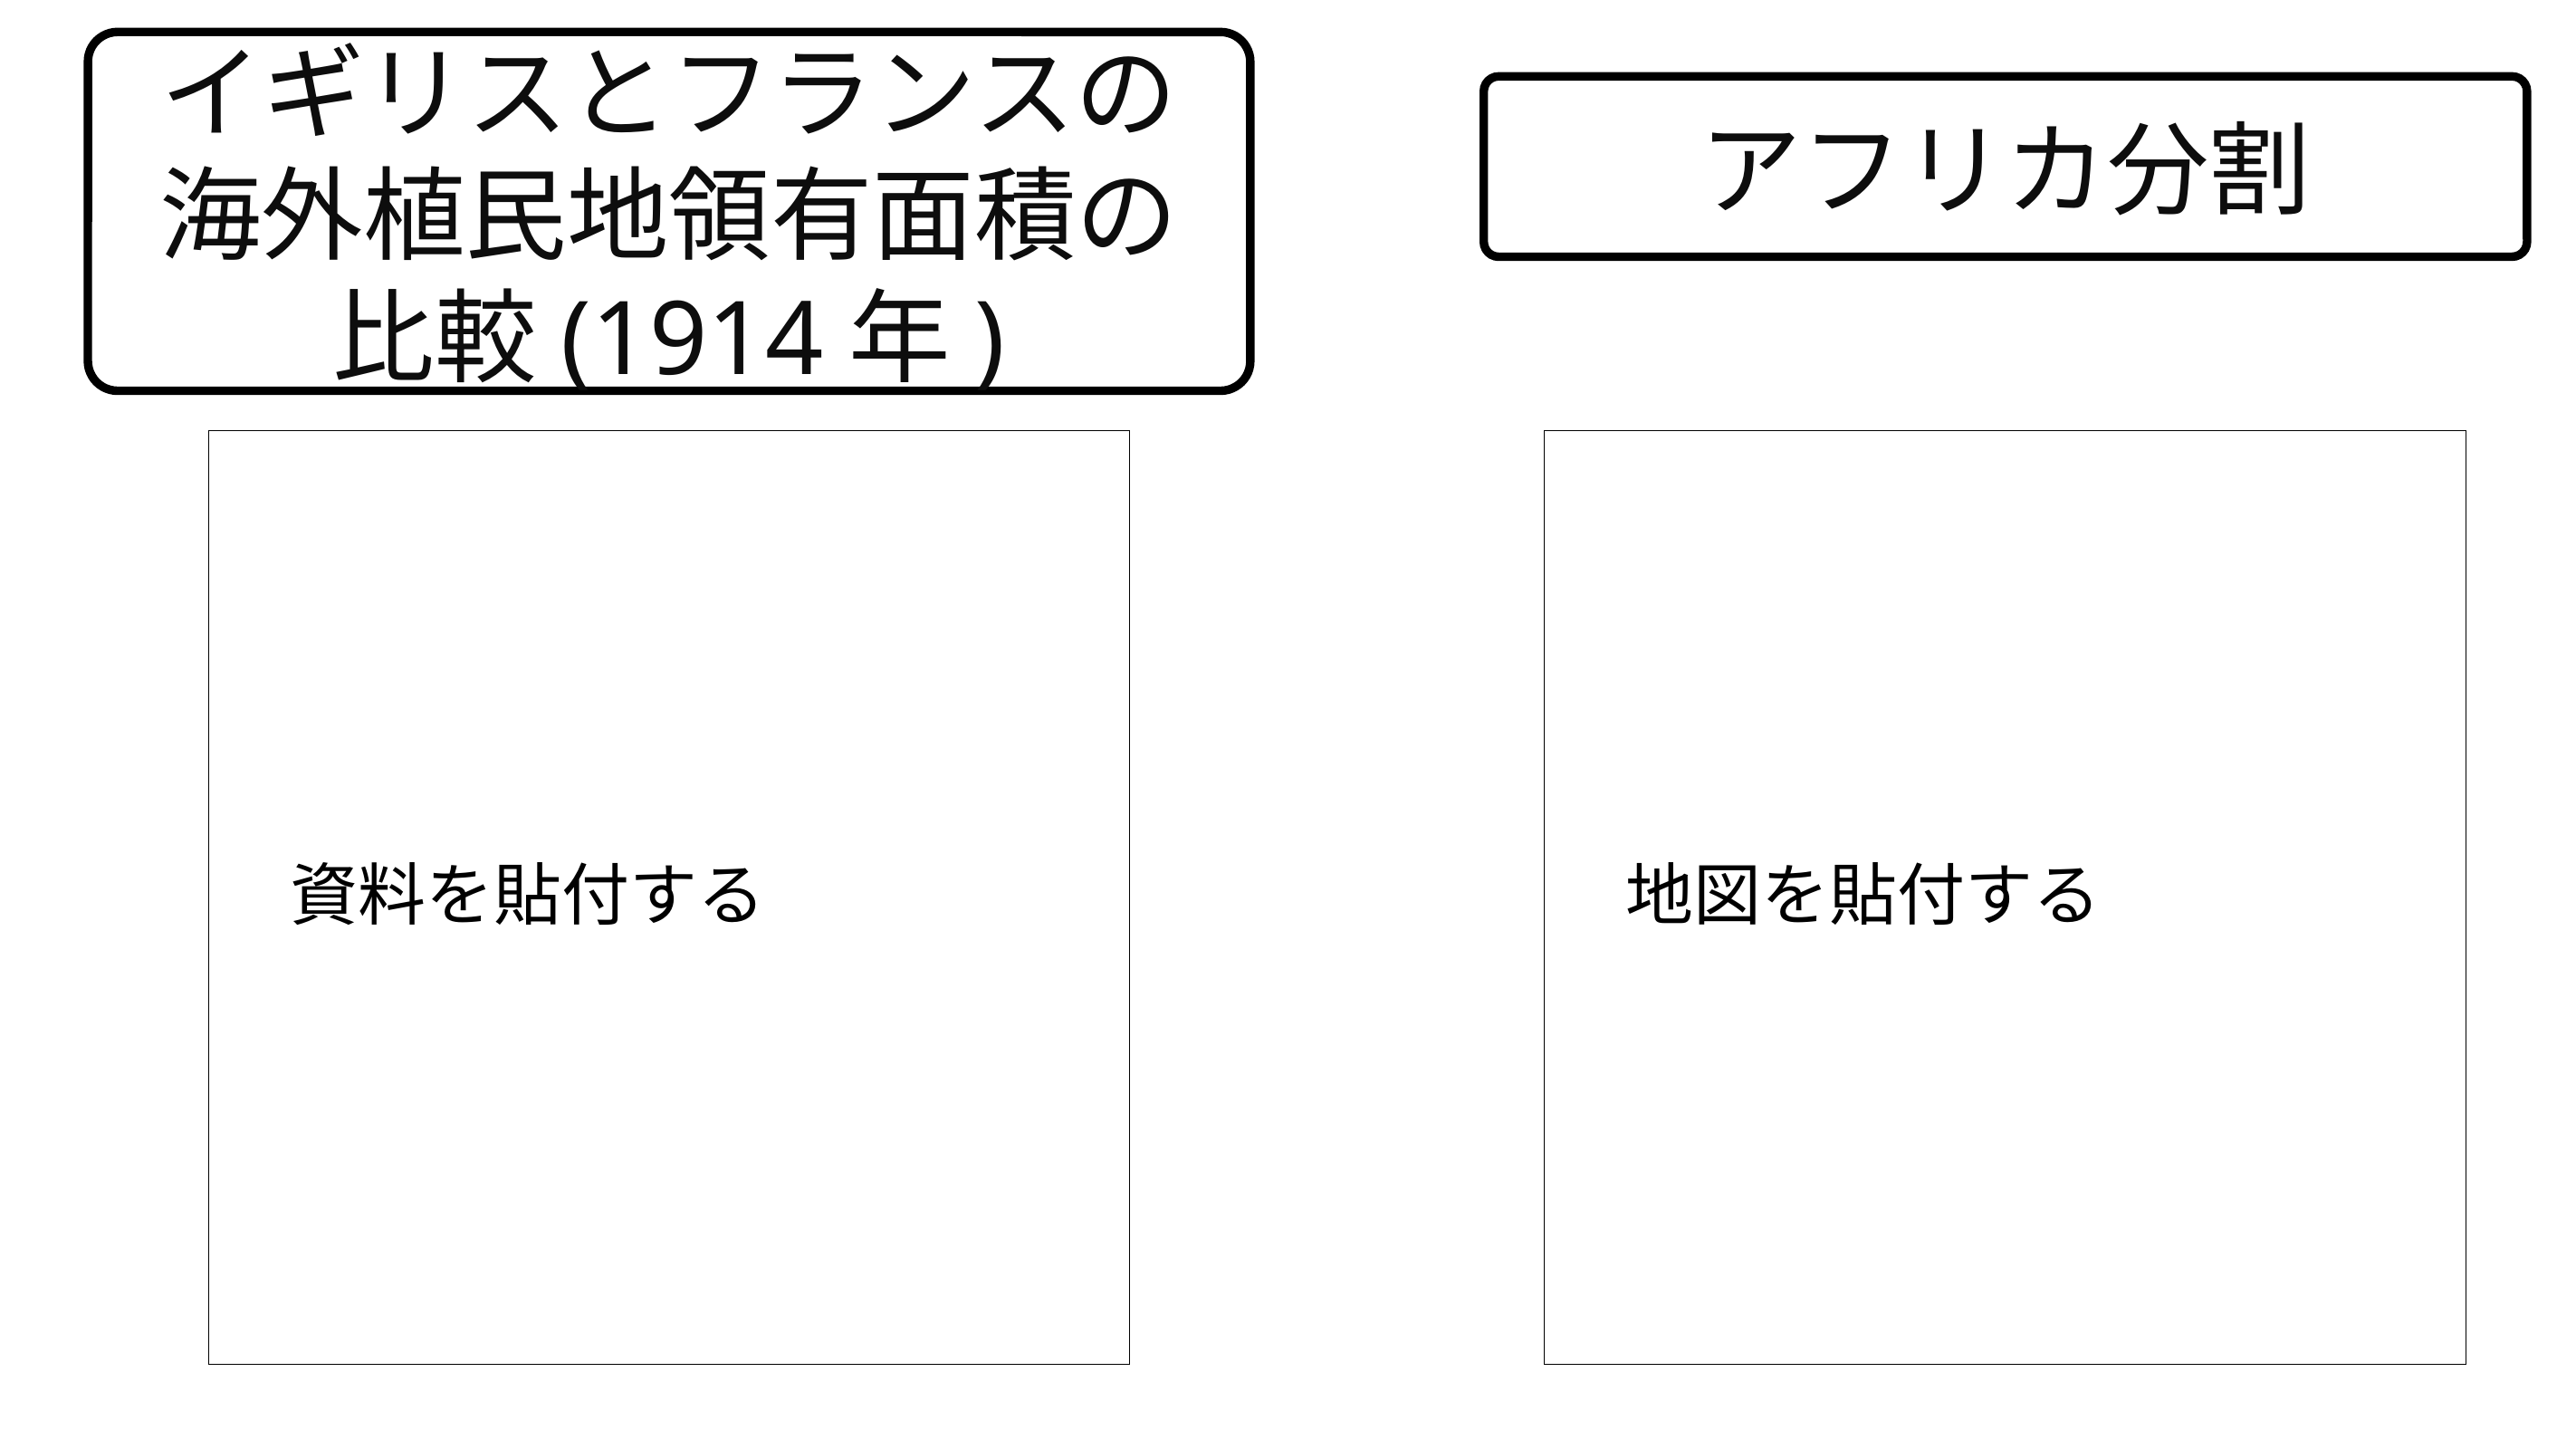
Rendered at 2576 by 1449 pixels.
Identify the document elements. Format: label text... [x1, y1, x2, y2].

text_box 資料を貼付する [208, 430, 1130, 1365]
text_box イギリスとフランスの 海外植民地領有面積の比較(1914年) [86, 31, 1251, 392]
text_box 地図を貼付する [1544, 430, 2466, 1365]
text_box アフリカ分割 [1482, 75, 2528, 258]
